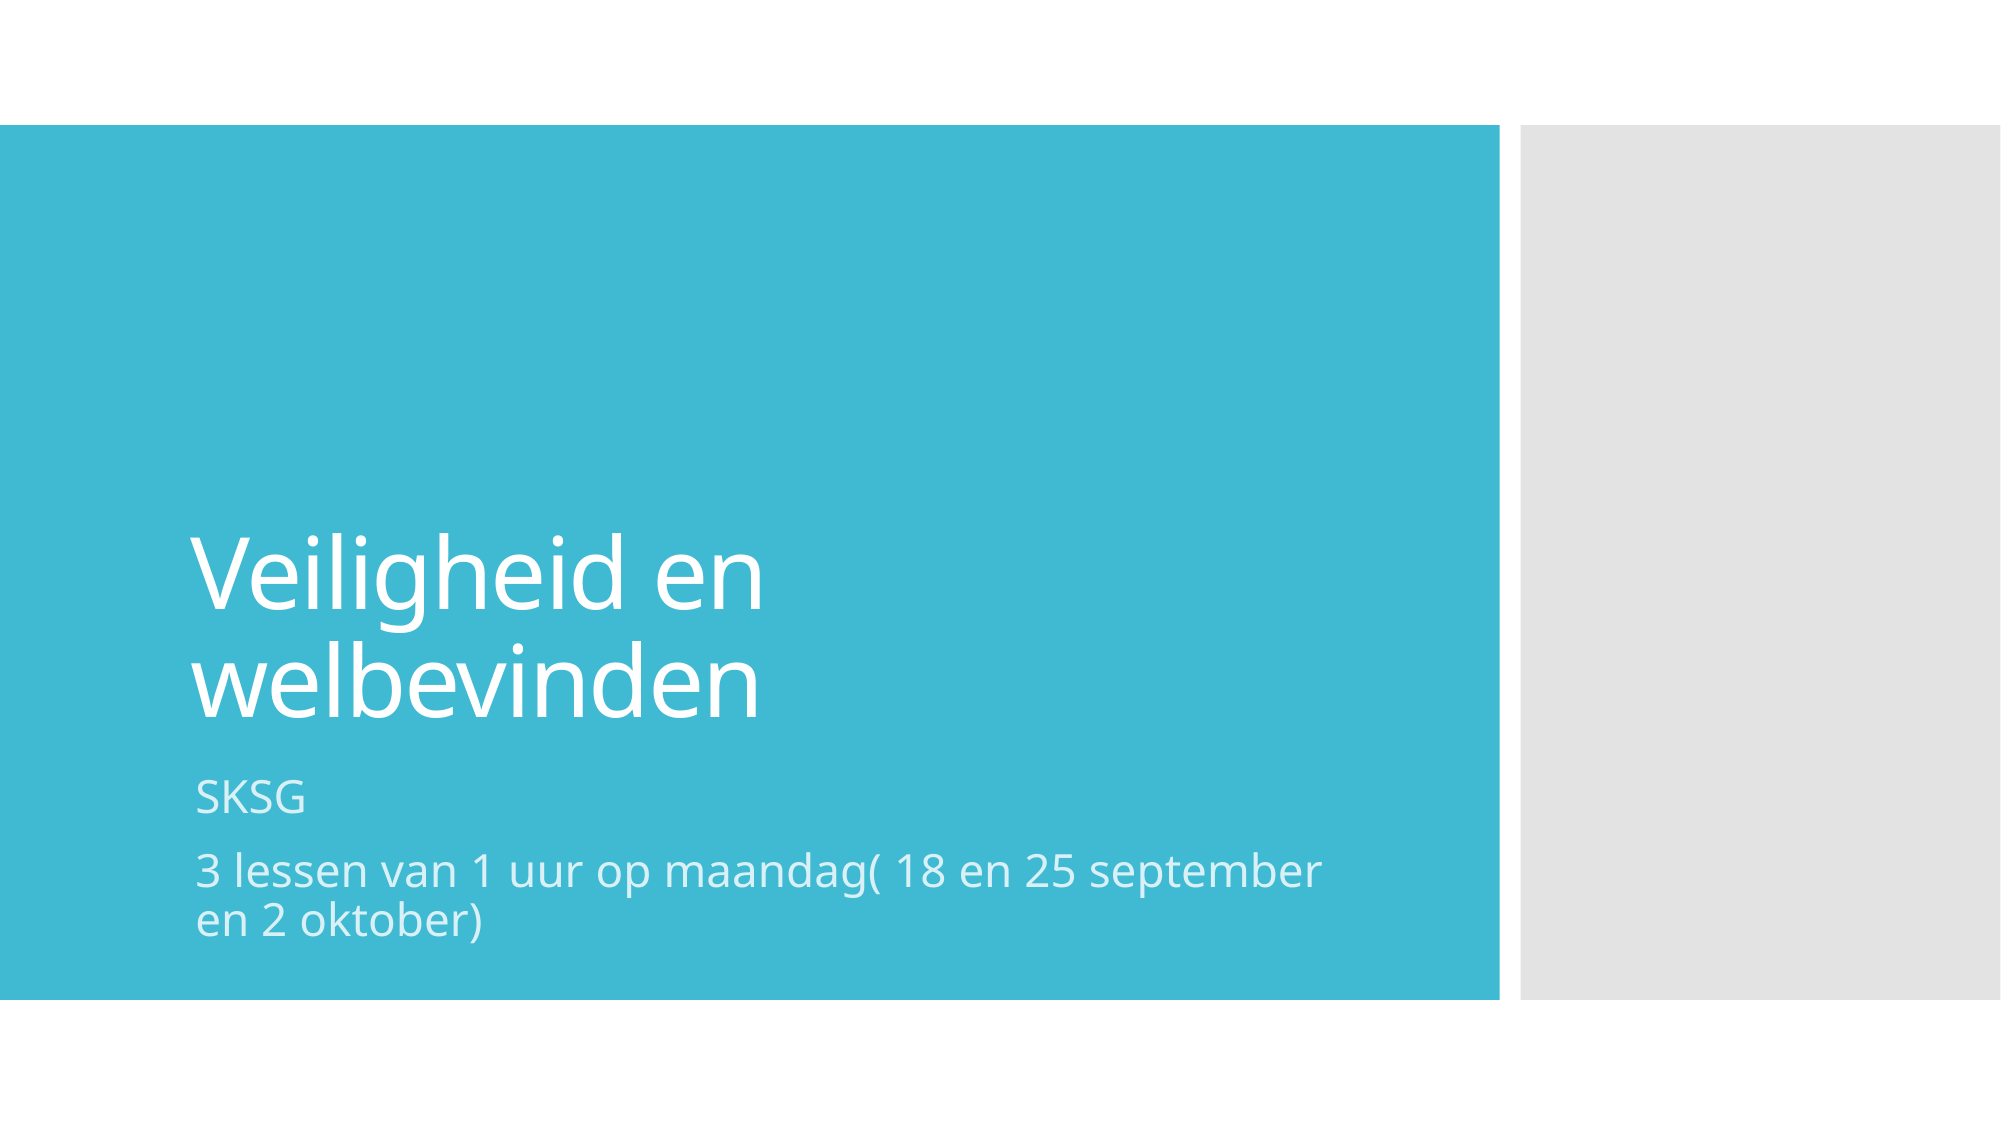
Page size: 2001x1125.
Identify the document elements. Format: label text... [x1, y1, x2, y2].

subtitle SKSG 3 lessen van 1 uur op maandag( 18 en 25 september en 2 oktober) [180, 766, 1381, 974]
title Veiligheid en welbevinden [175, 213, 1376, 747]
